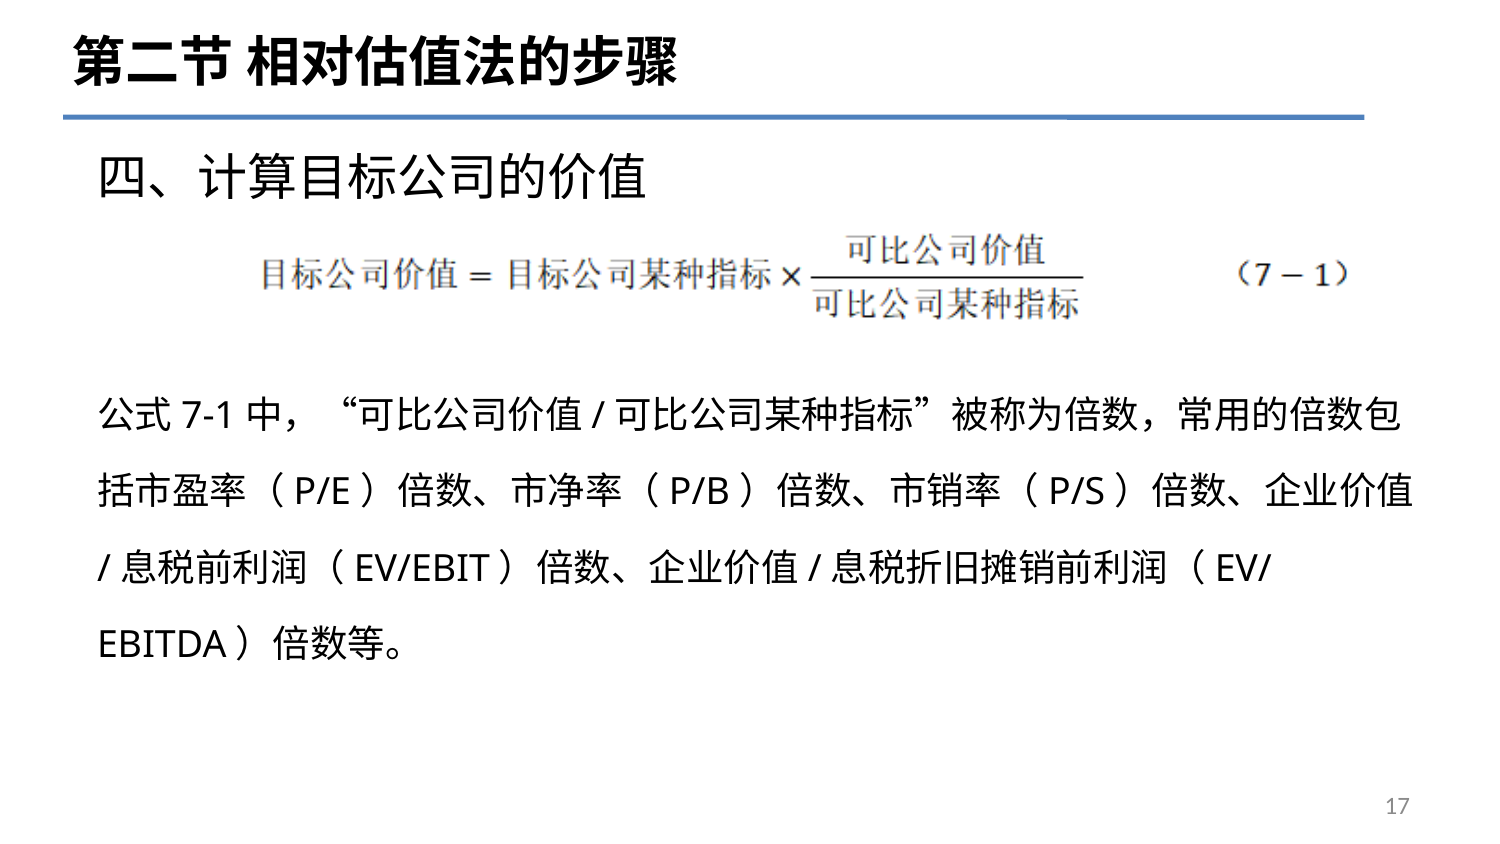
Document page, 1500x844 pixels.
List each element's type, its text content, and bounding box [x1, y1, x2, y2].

slide_number 17 [1074, 782, 1425, 827]
text_box 第二节 相对估值法的步骤 [56, 11, 1407, 107]
title 四、计算目标公司的价值 [82, 105, 1432, 247]
list 公式7-1中，“可比公司价值/可比公司某种指标”被称为倍数，常用的倍数包括市盈率（P/E）倍数、市净率（P/B）倍数、市销率（P/S）倍数、企业价值/息税前利润（EV/EBIT）倍数、企业价值/息税折旧摊销前利润（EV/EBITDA）倍数等。 [82, 351, 1432, 844]
picture [222, 198, 1382, 341]
